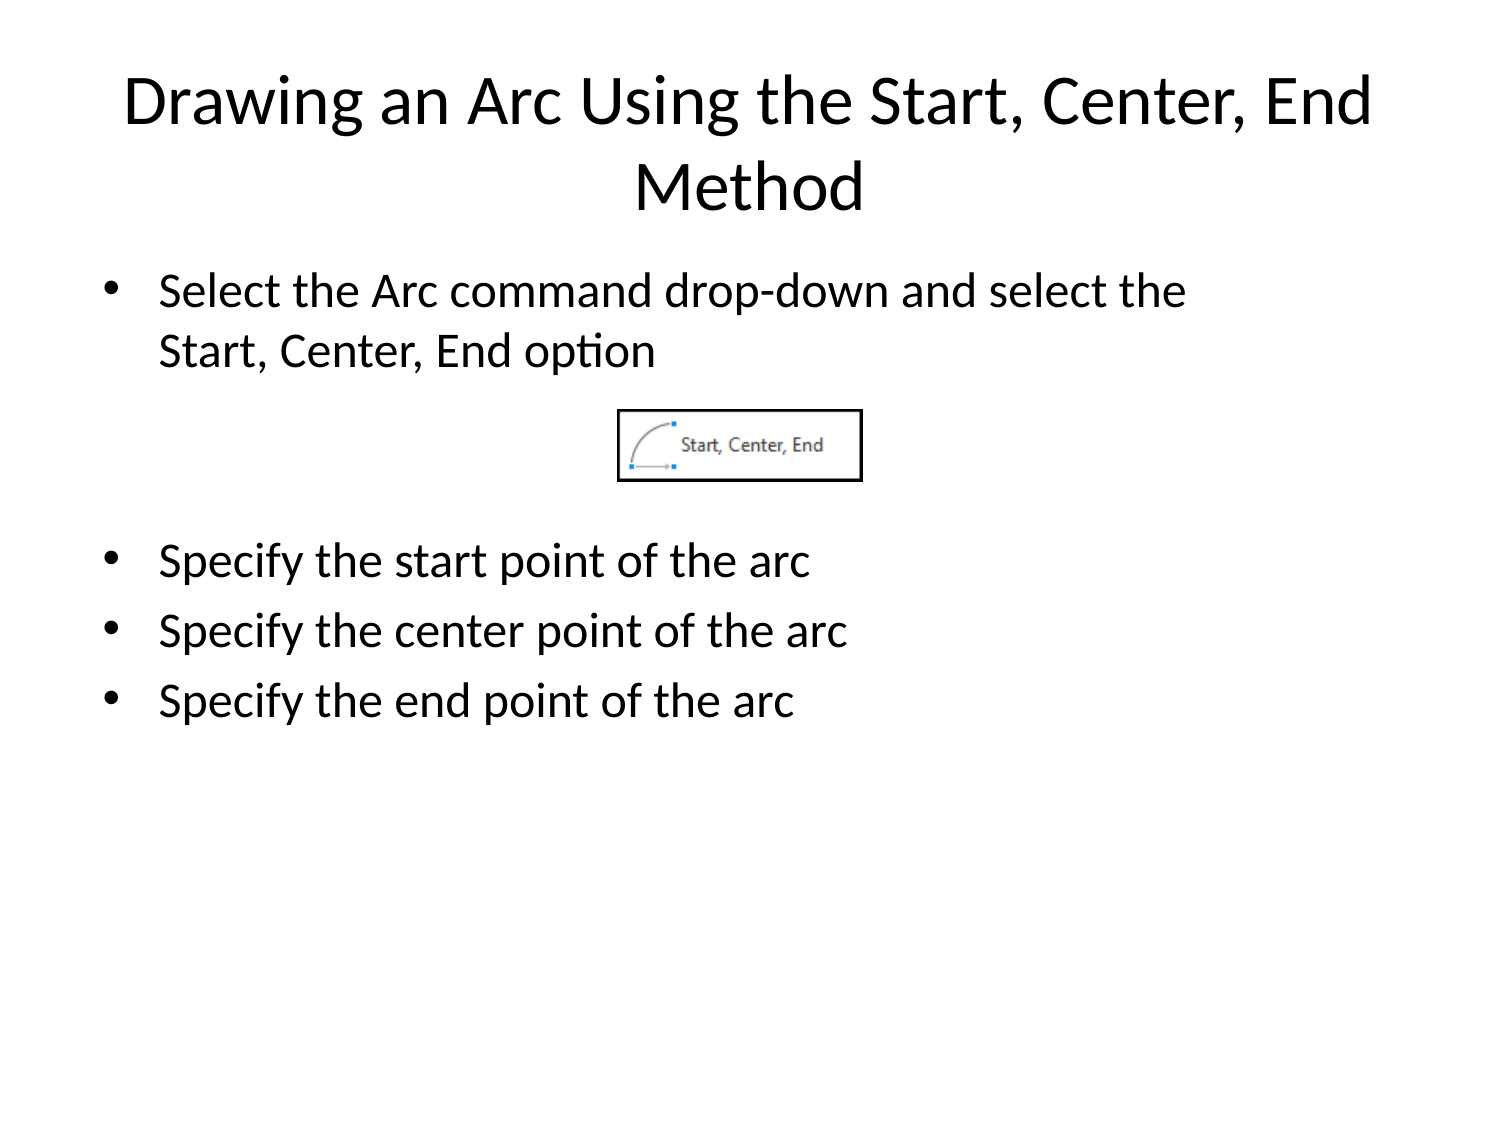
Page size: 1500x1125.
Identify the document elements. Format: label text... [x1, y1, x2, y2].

picture [616, 409, 863, 482]
list Select the Arc command drop-down and select the Start, Center, End option Specify the start point of the arc Specify the center point of the arc Specify the end point of the arc [87, 249, 1313, 950]
title Drawing an Arc Using the Start, Center, End Method [75, 45, 1425, 233]
